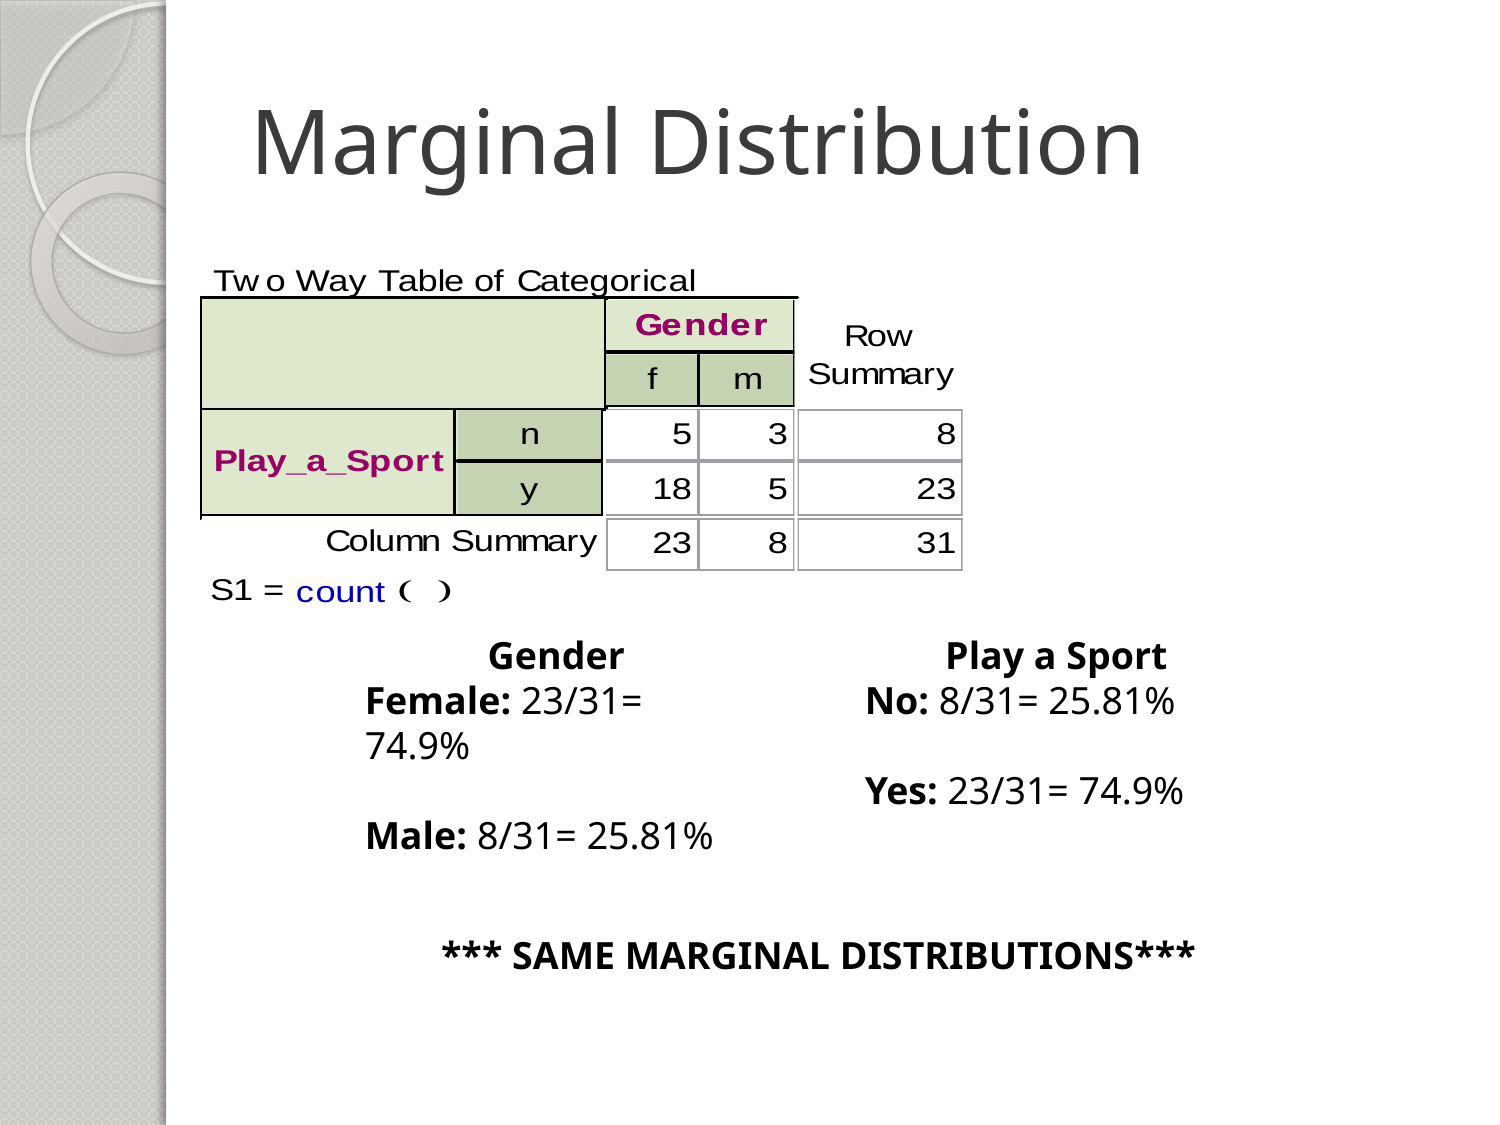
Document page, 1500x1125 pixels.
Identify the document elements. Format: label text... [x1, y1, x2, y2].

text_box Gender Female: 23/31= 74.9% Male: 8/31= 25.81% [350, 699, 763, 955]
title Marginal Distribution [235, 45, 1466, 233]
text_box Play a Sport No: 8/31= 25.81% Yes: 23/31= 74.9% [849, 624, 1263, 910]
text_box *** SAME MARGINAL DISTRIBUTIONS*** [412, 924, 1225, 985]
picture [199, 237, 1076, 688]
